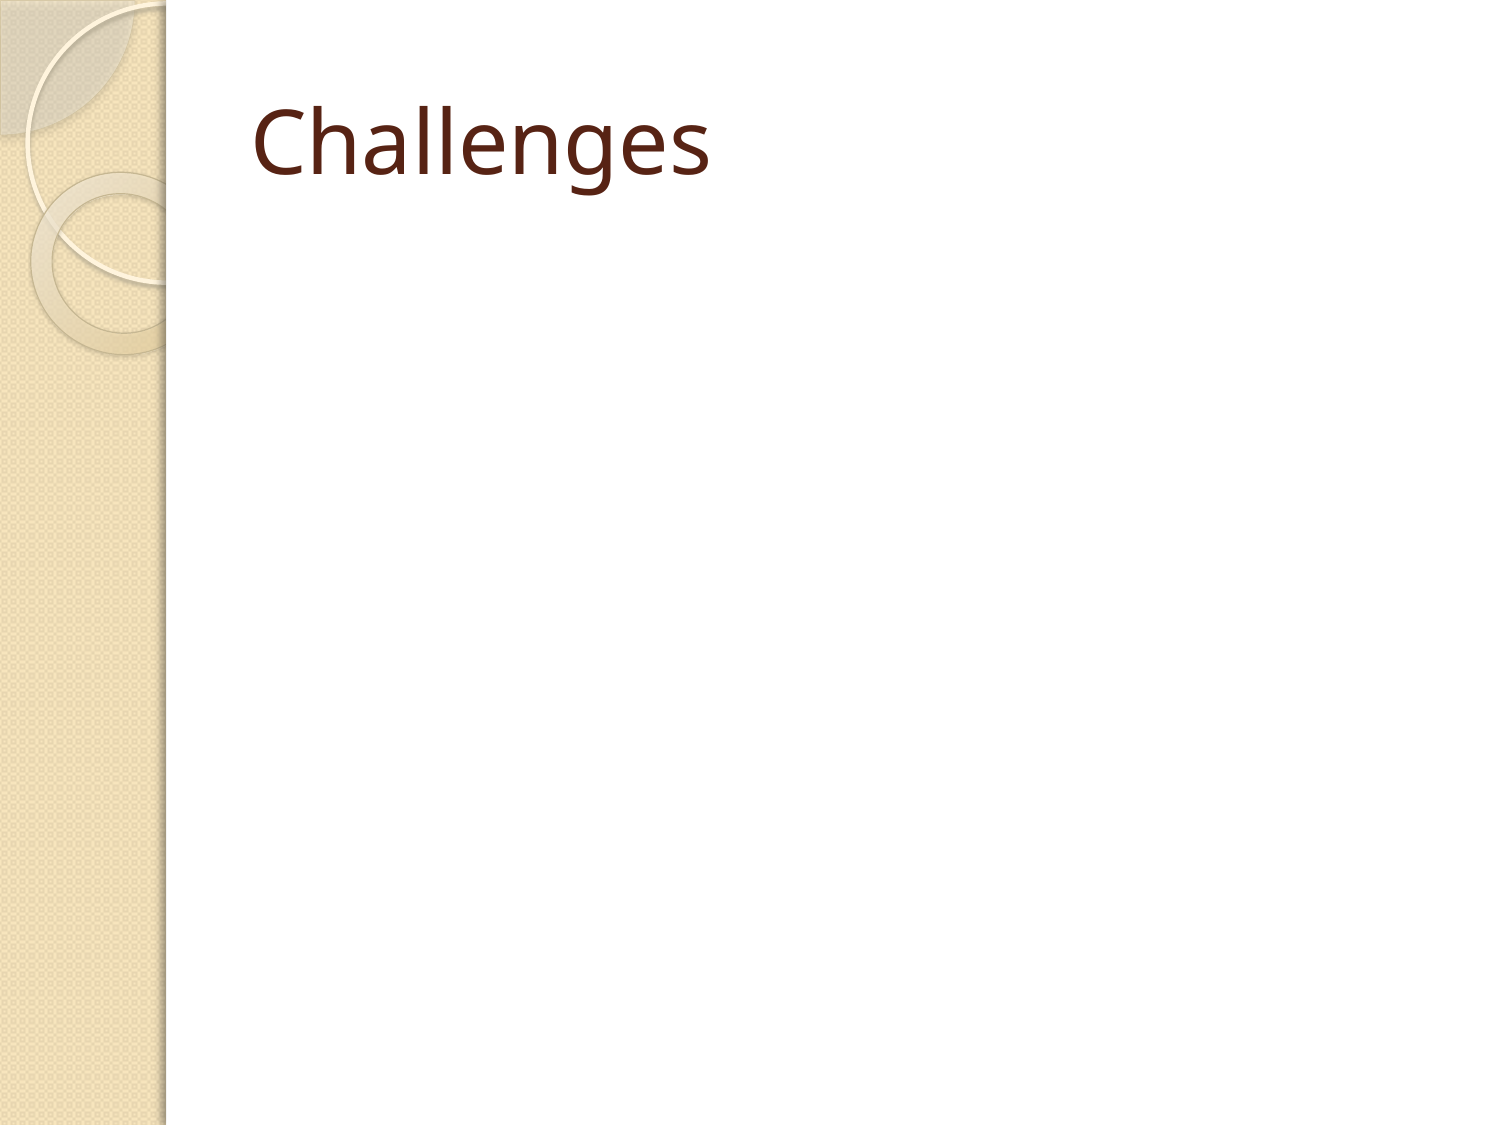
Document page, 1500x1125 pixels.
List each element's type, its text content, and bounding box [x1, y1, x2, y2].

title Challenges [235, 45, 1466, 233]
